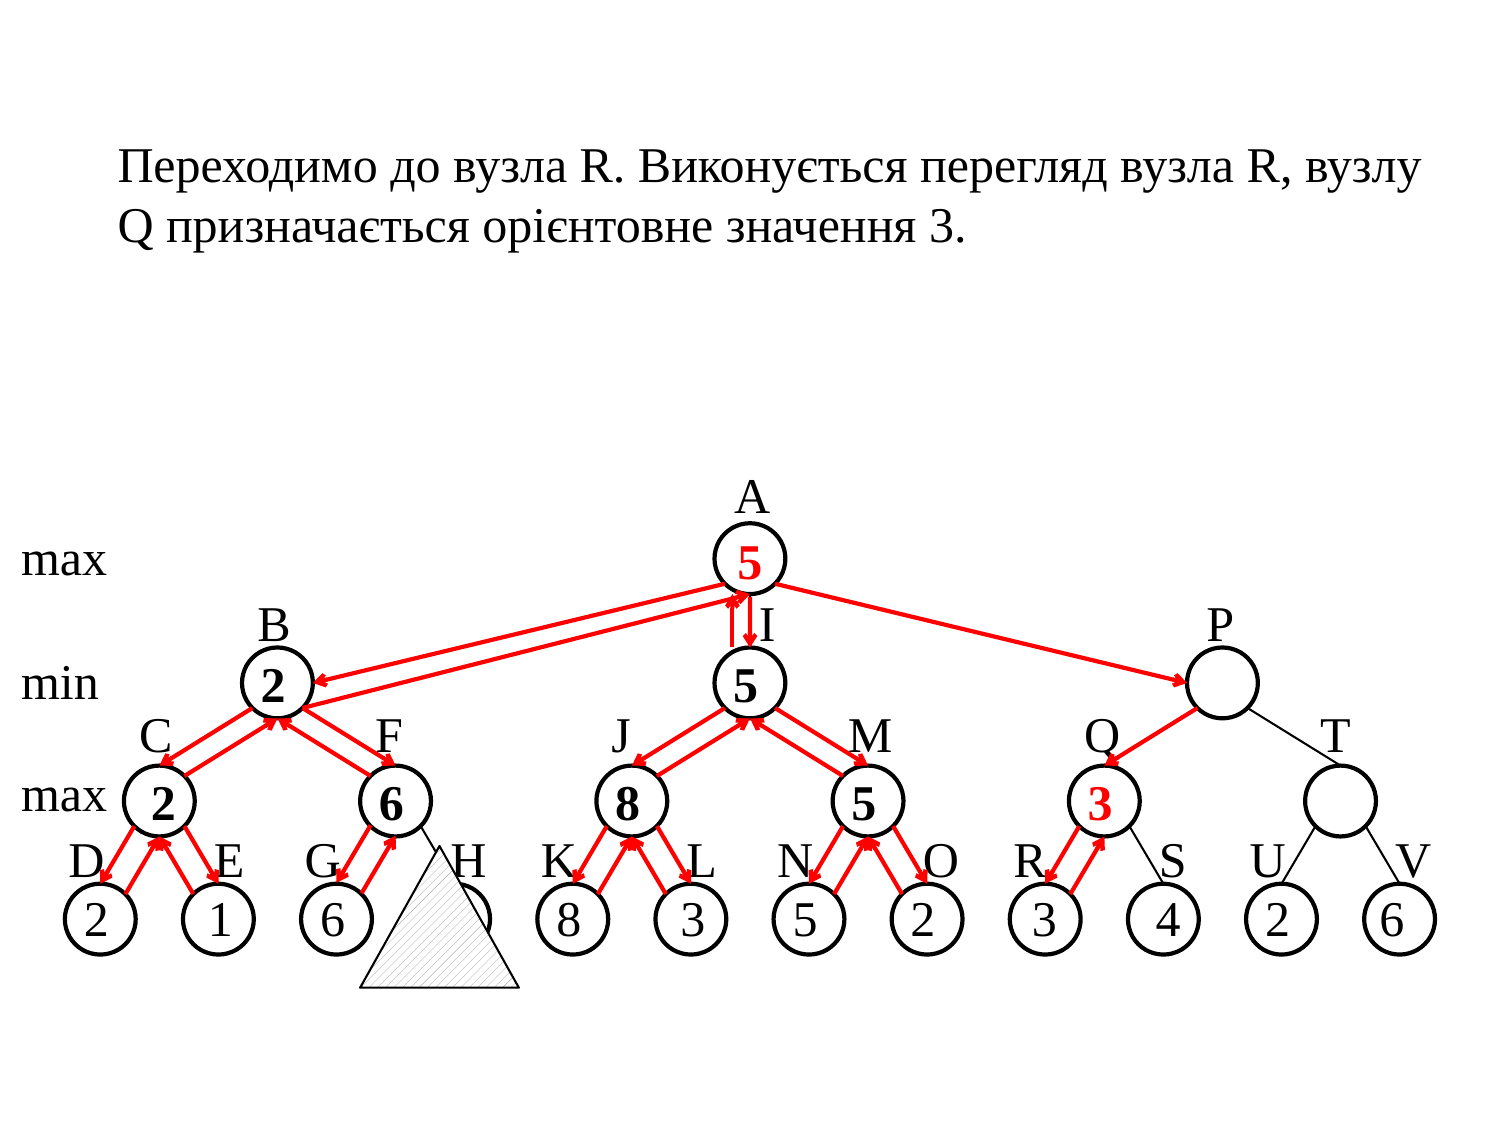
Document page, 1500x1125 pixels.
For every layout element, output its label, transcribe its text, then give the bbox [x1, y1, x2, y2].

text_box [5, 455, 1448, 988]
list Переходимо до вузла R. Виконується перегляд вузла R, вузлу Q призначається орієнтовне значення 3. [0, 125, 1459, 433]
